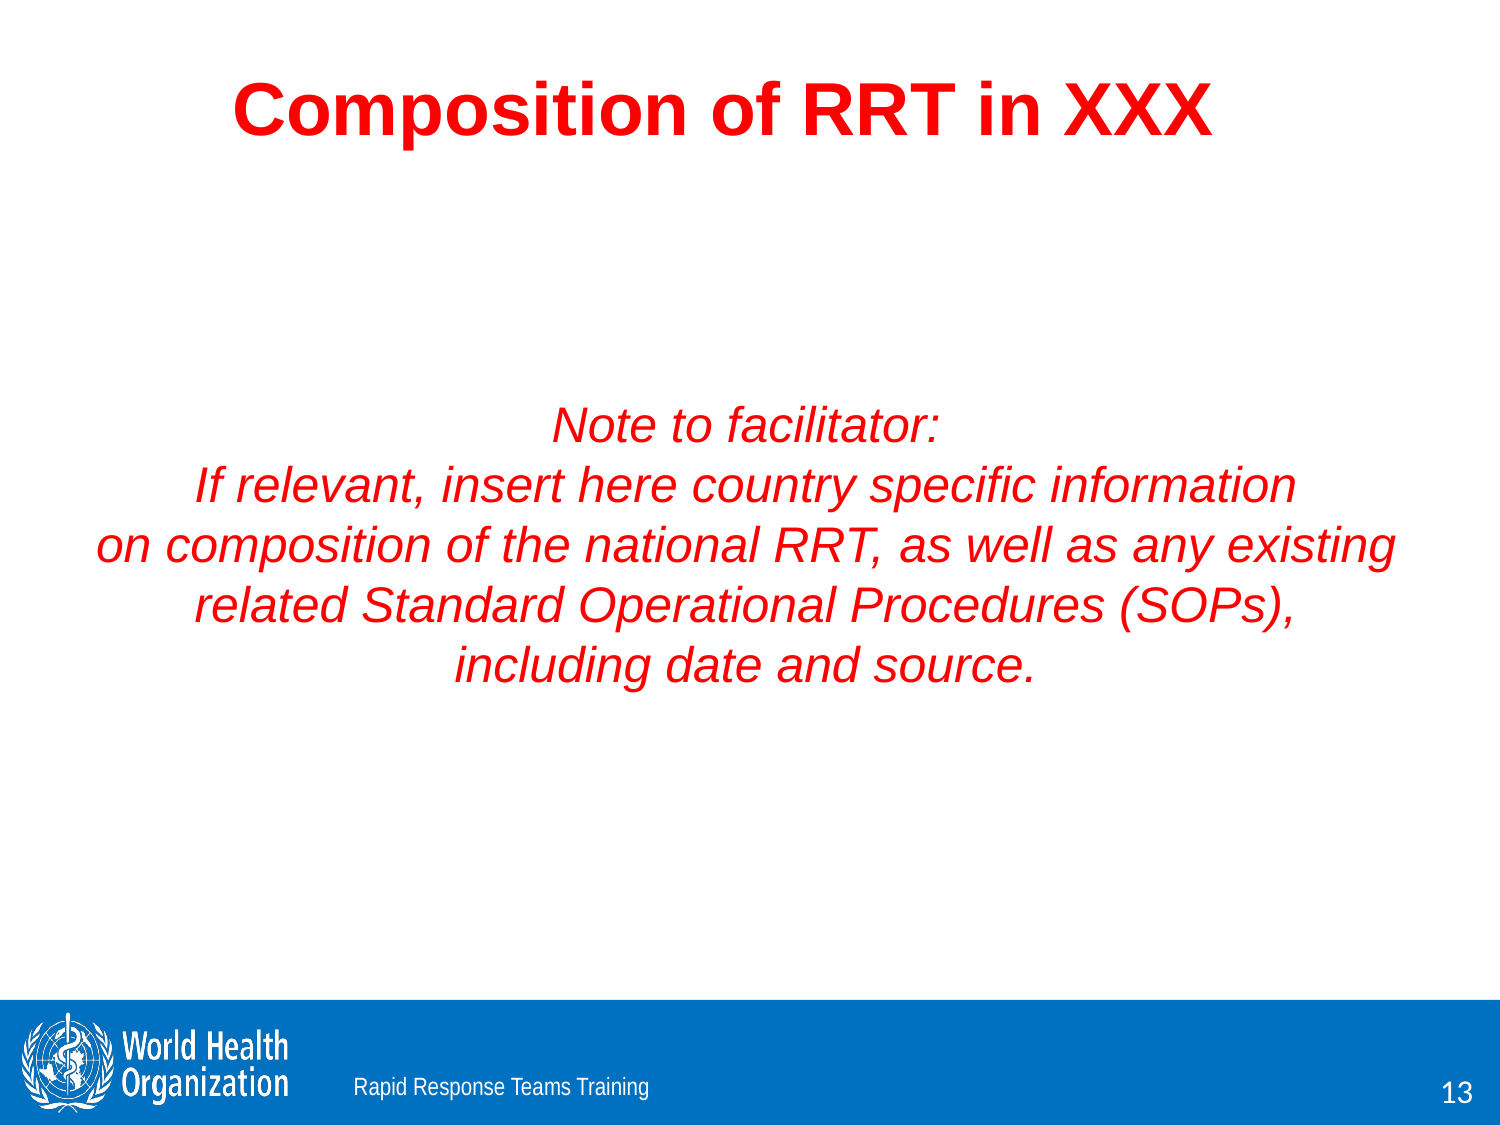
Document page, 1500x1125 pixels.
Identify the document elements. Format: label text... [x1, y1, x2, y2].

text_box Note to facilitator: If relevant, insert here country specific information on composition of the national RRT, as well as any existing related Standard Operational Procedures (SOPs), including date and source. [76, 385, 1416, 700]
picture [21, 1012, 288, 1113]
title Composition of RRT in XXX [69, 11, 1420, 199]
